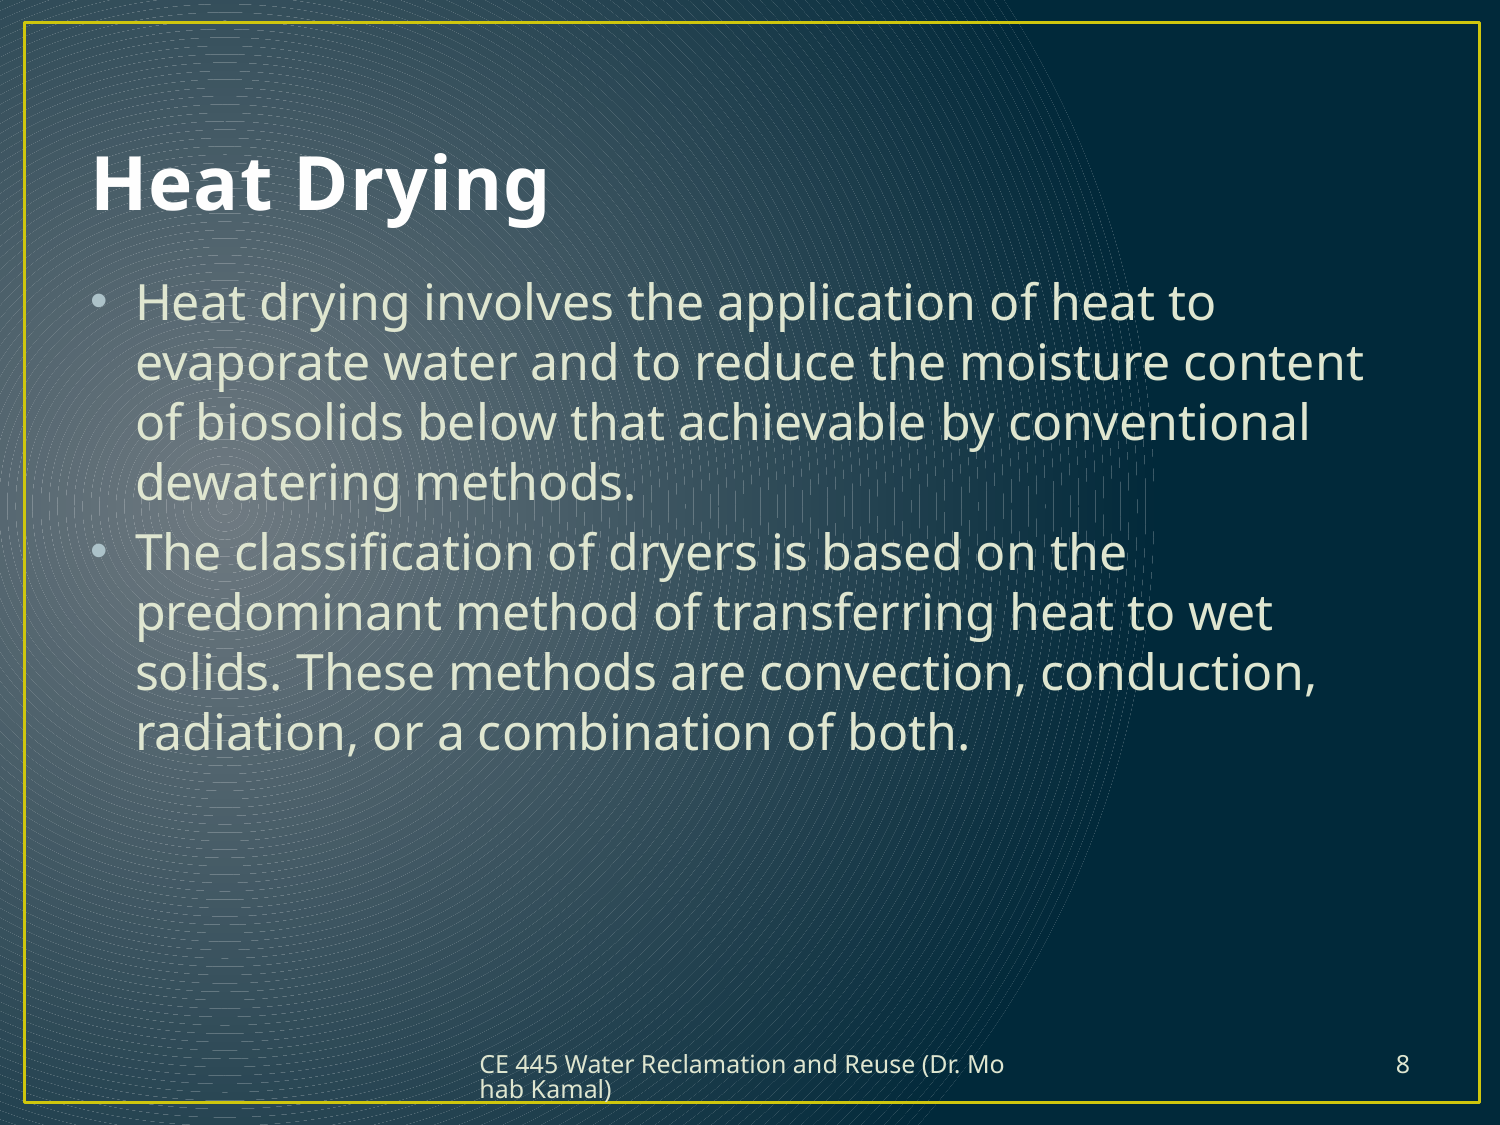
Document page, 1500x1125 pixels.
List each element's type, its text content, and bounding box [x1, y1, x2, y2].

title Heat Drying [75, 45, 1425, 233]
list Heat drying involves the application of heat to evaporate water and to reduce the moisture content of biosolids below that achievable by conventional dewatering methods. The classification of dryers is based on the predominant method of transferring heat to wet solids. These methods are convection, conduction, radiation, or a combination of both. [75, 262, 1425, 1005]
footer CE 445 Water Reclamation and Reuse (Dr. Mohab Kamal) [464, 1035, 1036, 1096]
slide_number 8 [1074, 1035, 1425, 1096]
